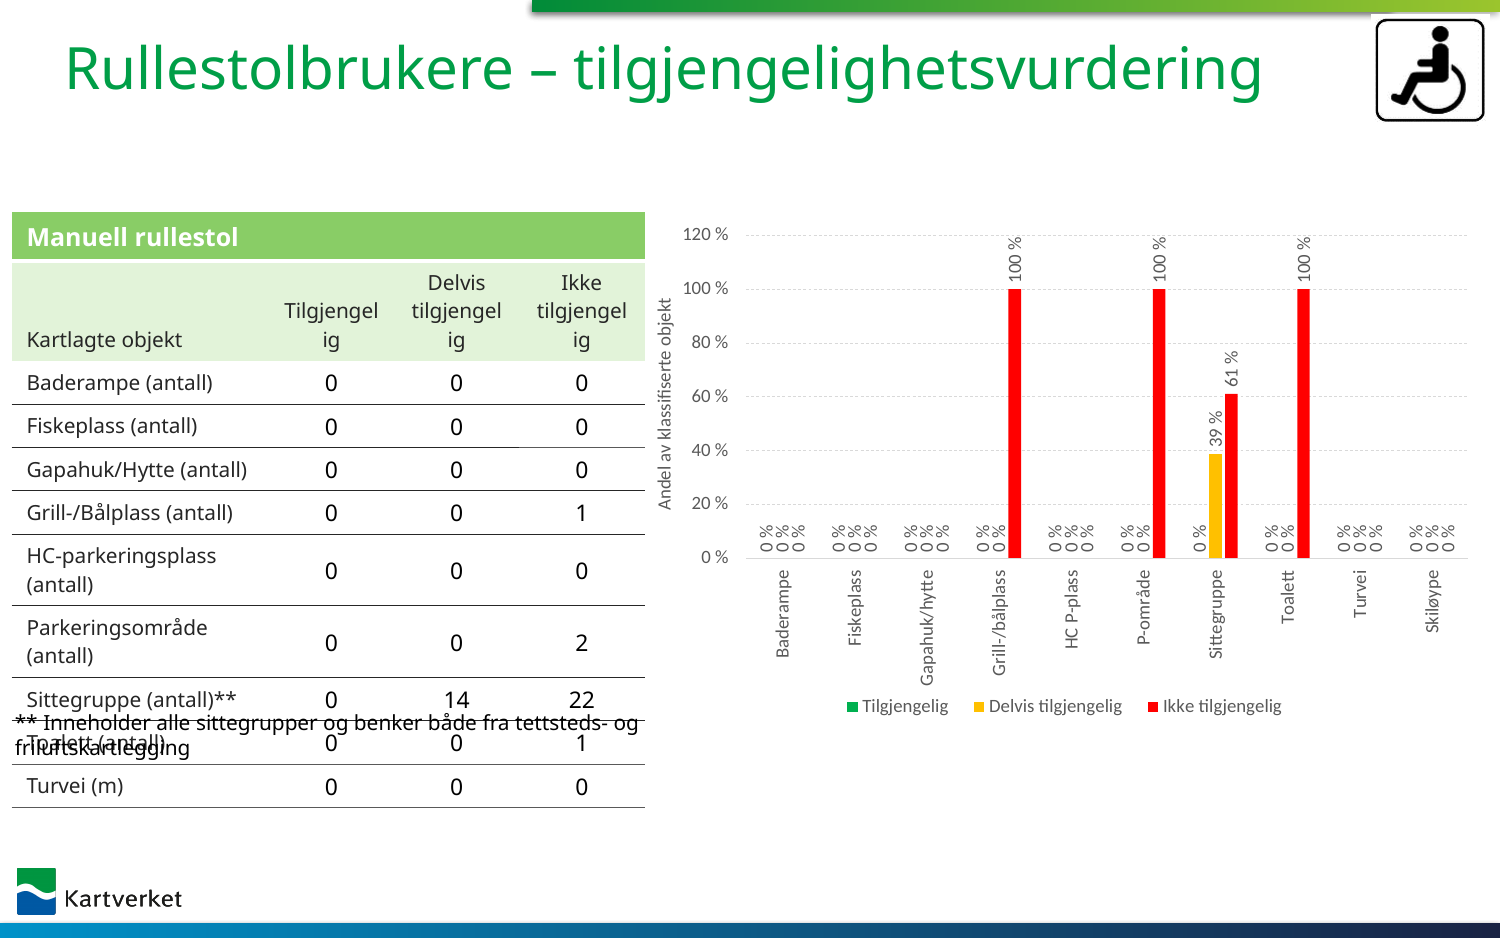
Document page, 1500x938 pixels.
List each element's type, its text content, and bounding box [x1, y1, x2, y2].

table_cell 22 [519, 678, 638, 702]
table_cell 0 [519, 535, 638, 605]
table_cell 0 [394, 768, 519, 807]
table_cell 0 [519, 361, 638, 404]
table_cell Tilgjengelig [269, 263, 394, 361]
table_cell Kartlagte objekt [12, 263, 269, 361]
table_cell 0 [394, 448, 519, 490]
table_cell 0 [394, 405, 519, 447]
text_box Rullestolbrukere – tilgjengelighetsvurdering [49, 12, 1372, 109]
text_box ** Inneholder alle sittegrupper og benker både fra tettsteds- og friluftskartlegging [0, 702, 745, 768]
table_cell 0 [519, 405, 638, 447]
table_cell Sittegruppe (antall)** [12, 678, 269, 702]
table_cell 0 [519, 768, 645, 807]
table_cell 0 [394, 491, 519, 534]
table_cell 2 [519, 606, 638, 677]
table_cell HC-parkeringsplass (antall) [12, 535, 269, 605]
table_cell 0 [519, 448, 638, 490]
table_cell 0 [269, 448, 394, 490]
table_cell 0 [394, 535, 519, 605]
table_cell 0 [394, 361, 519, 404]
table_cell Turvei (m) [12, 768, 269, 807]
table_cell 0 [269, 606, 394, 677]
picture [1371, 13, 1491, 127]
table_cell 14 [394, 678, 519, 702]
table_cell 0 [269, 491, 394, 534]
table_cell 0 [269, 535, 394, 605]
table_cell 0 [394, 606, 519, 677]
picture [643, 218, 1480, 728]
table_cell Baderampe (antall) [12, 361, 269, 404]
table_cell Parkeringsområde (antall) [12, 606, 269, 677]
table_cell Fiskeplass (antall) [12, 405, 269, 447]
table_header Manuell rullestol [12, 212, 645, 259]
table_cell Ikke tilgjengelig [519, 263, 638, 361]
table_cell Delvis tilgjengelig [394, 263, 519, 361]
table_cell 0 [269, 405, 394, 447]
table_cell 0 [269, 361, 394, 404]
table_cell Gapahuk/Hytte (antall) [12, 448, 269, 490]
table_cell 0 [269, 678, 394, 702]
table_cell 1 [519, 491, 638, 534]
table_cell 0 [269, 768, 394, 807]
table_cell Grill-/Bålplass (antall) [12, 491, 269, 534]
